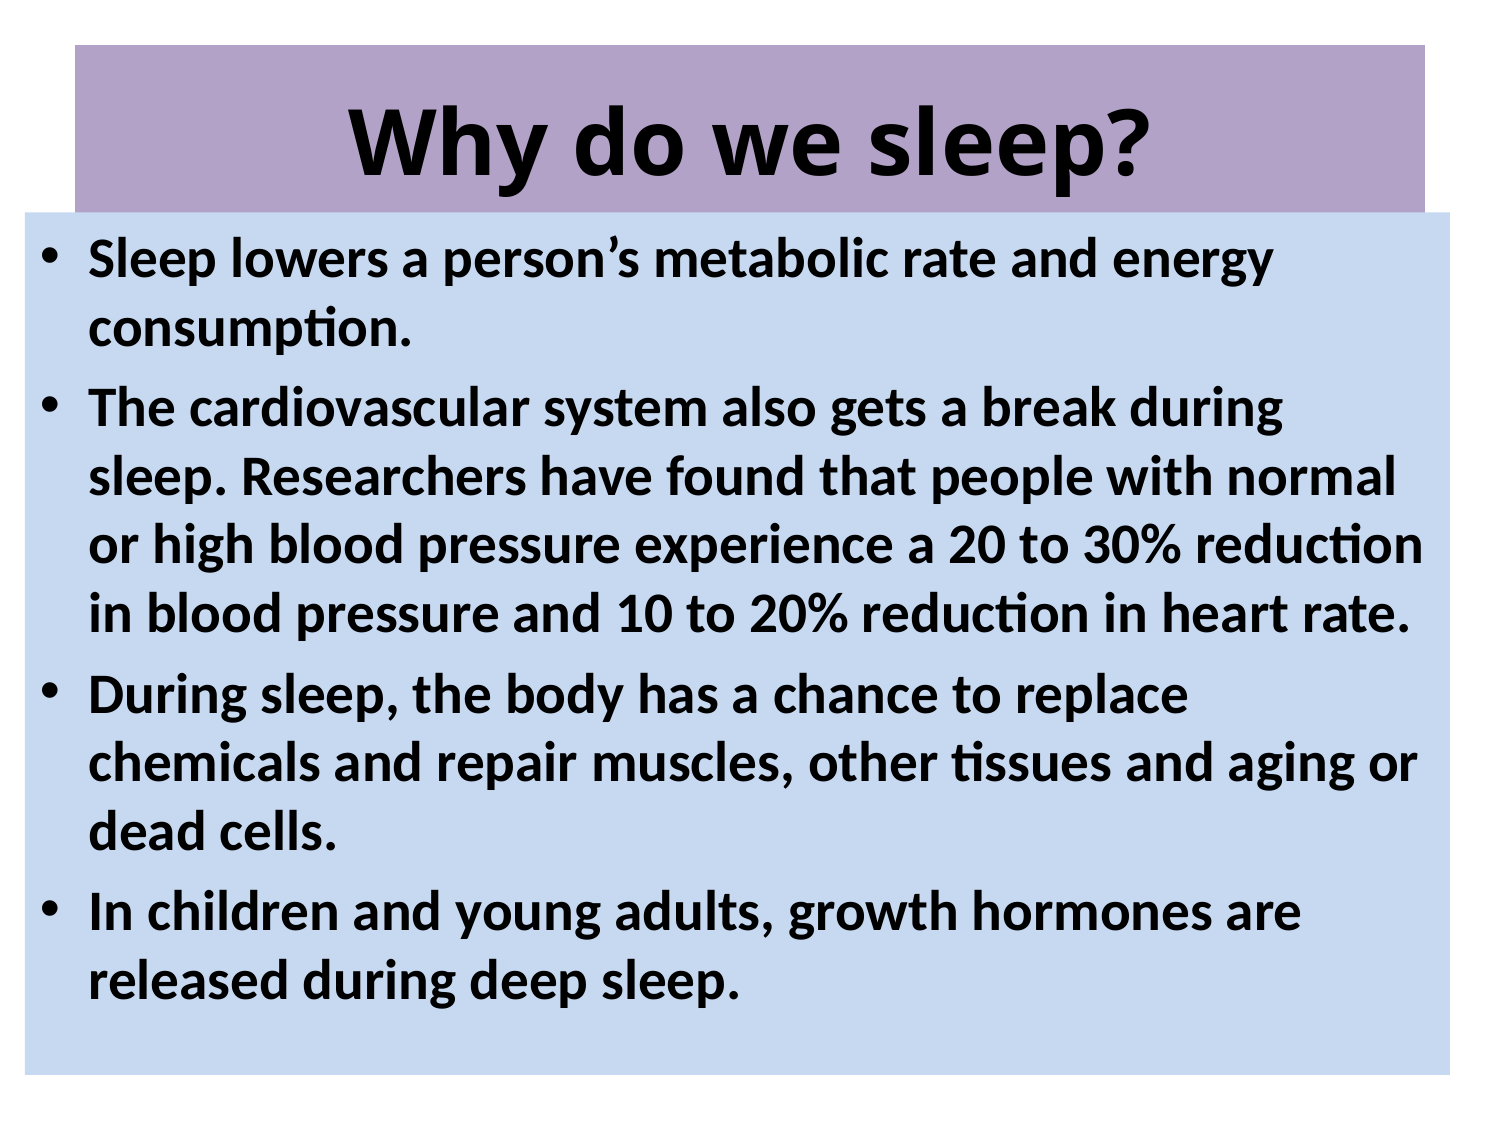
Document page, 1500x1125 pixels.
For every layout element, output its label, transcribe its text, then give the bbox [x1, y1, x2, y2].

list Sleep lowers a person’s metabolic rate and energy consumption. The cardiovascular system also gets a break during sleep. Researchers have found that people with normal or high blood pressure experience a 20 to 30% reduction in blood pressure and 10 to 20% reduction in heart rate. During sleep, the body has a chance to replace chemicals and repair muscles, other tissues and aging or dead cells. In children and young adults, growth hormones are released during deep sleep. [24, 212, 1450, 1075]
title Why do we sleep? [75, 45, 1425, 212]
